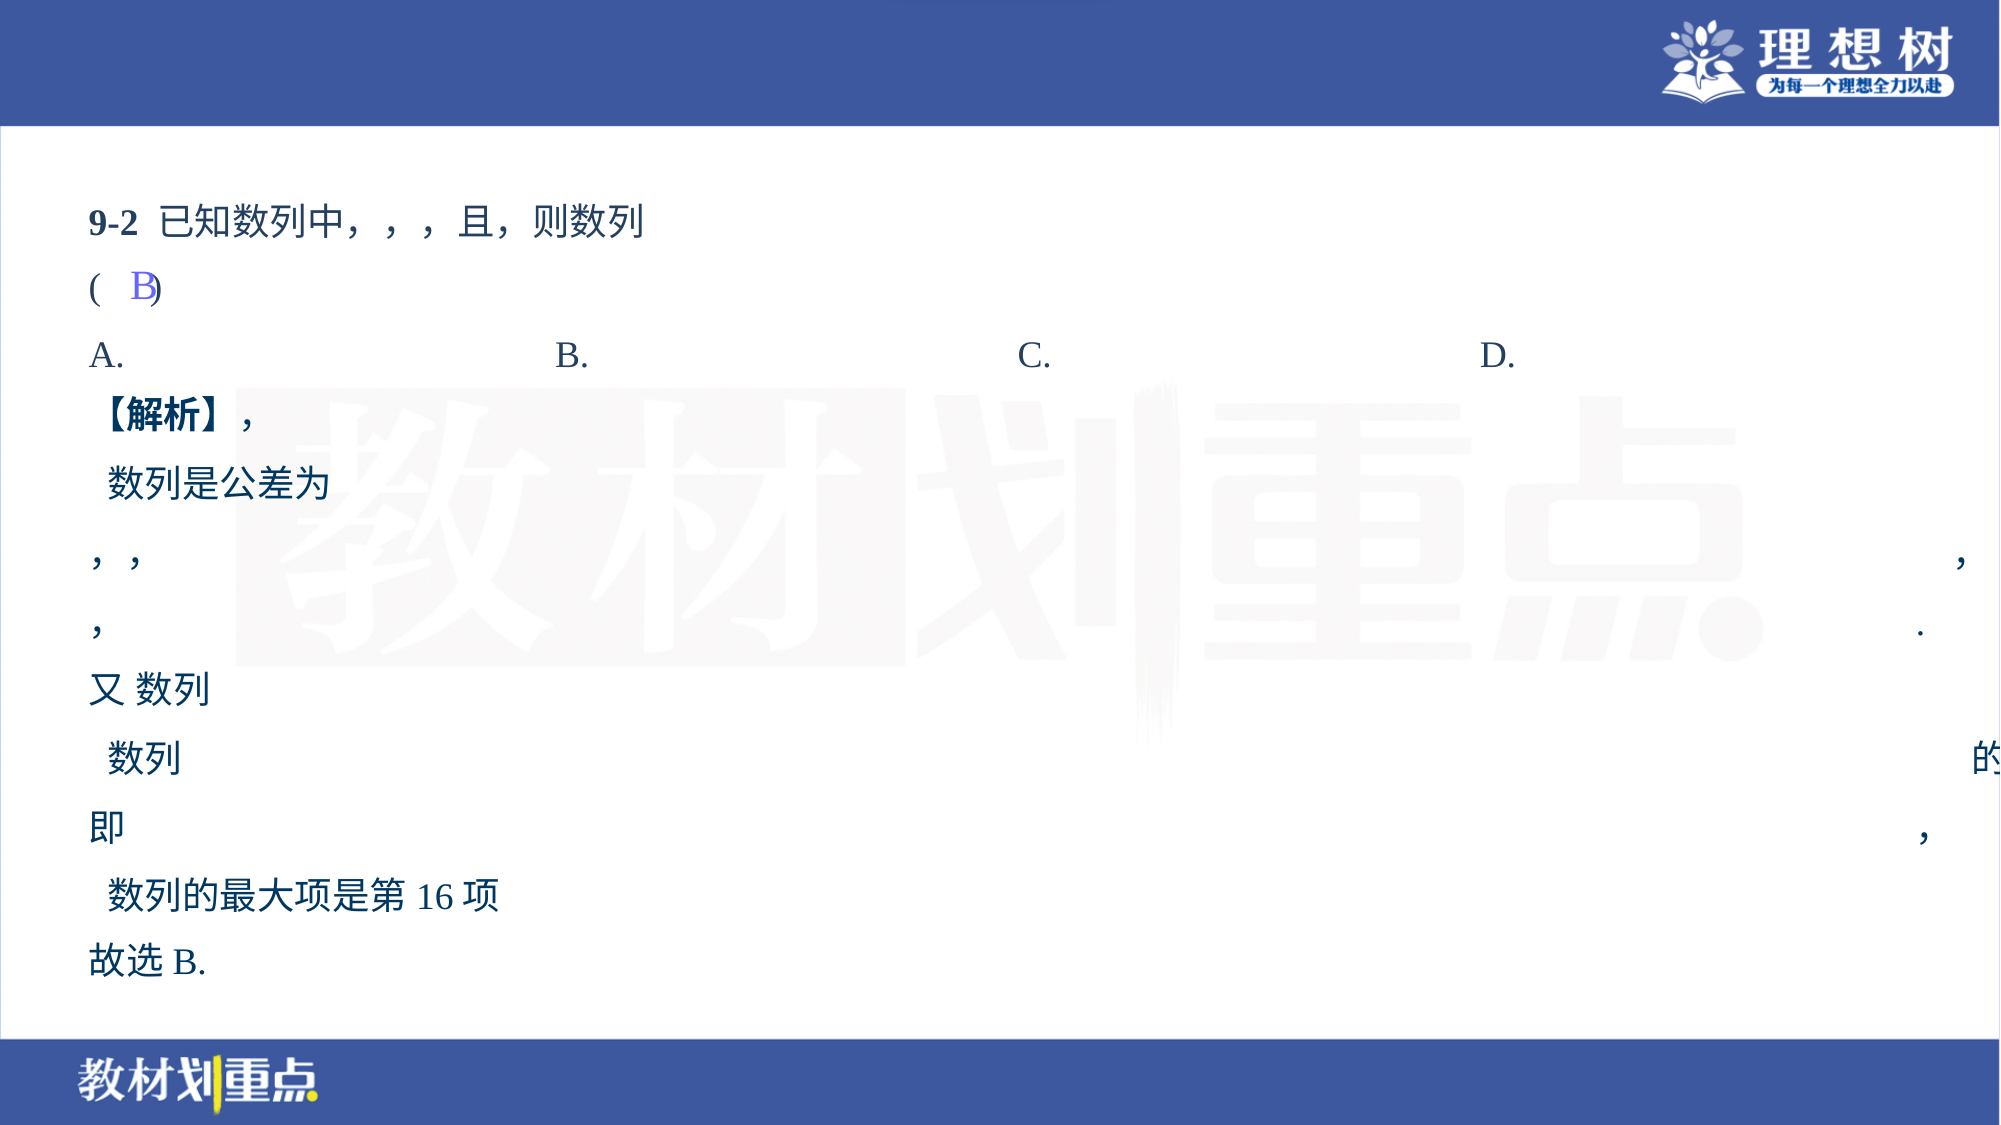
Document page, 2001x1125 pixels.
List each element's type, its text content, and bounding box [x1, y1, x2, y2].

text_box B [115, 255, 174, 306]
picture [0, 0, 2000, 1125]
